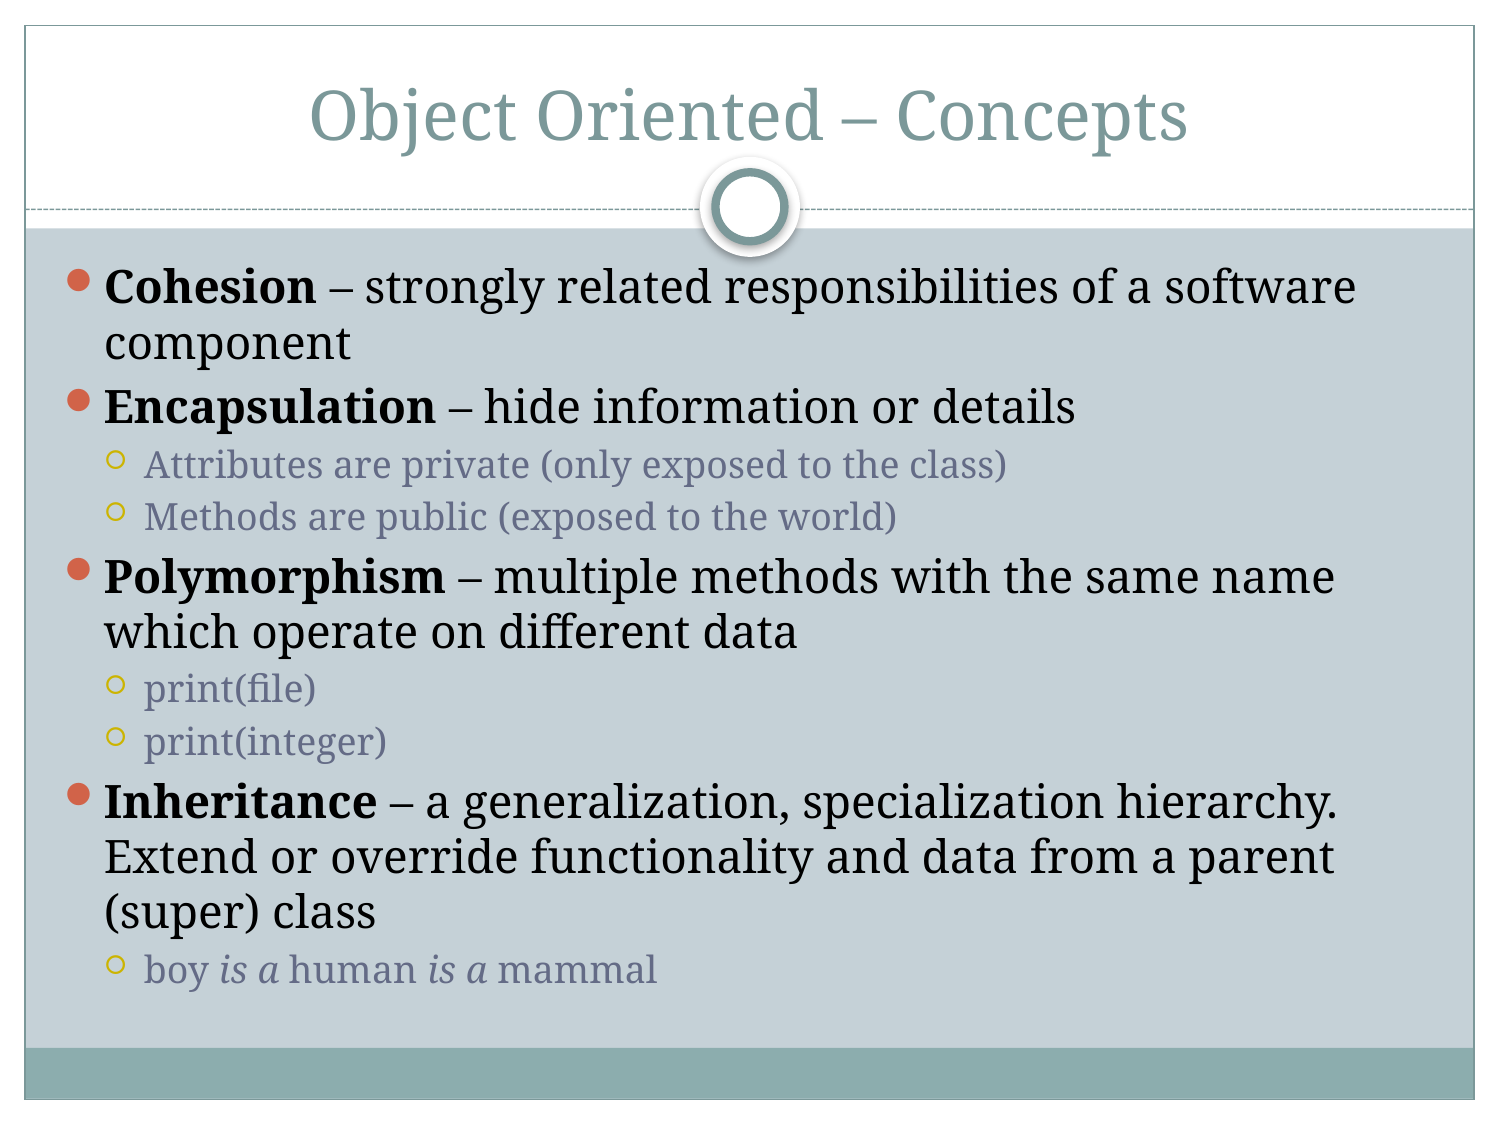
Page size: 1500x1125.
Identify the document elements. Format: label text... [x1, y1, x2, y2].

list Cohesion – strongly related responsibilities of a software component Encapsulation – hide information or details Attributes are private (only exposed to the class) Methods are public (exposed to the world) Polymorphism – multiple methods with the same name which operate on different data print(file) print(integer) Inheritance – a generalization, specialization hierarchy. Extend or override functionality and data from a parent (super) class boy is a human is a mammal [49, 250, 1445, 1001]
title Object Oriented – Concepts [49, 37, 1450, 162]
